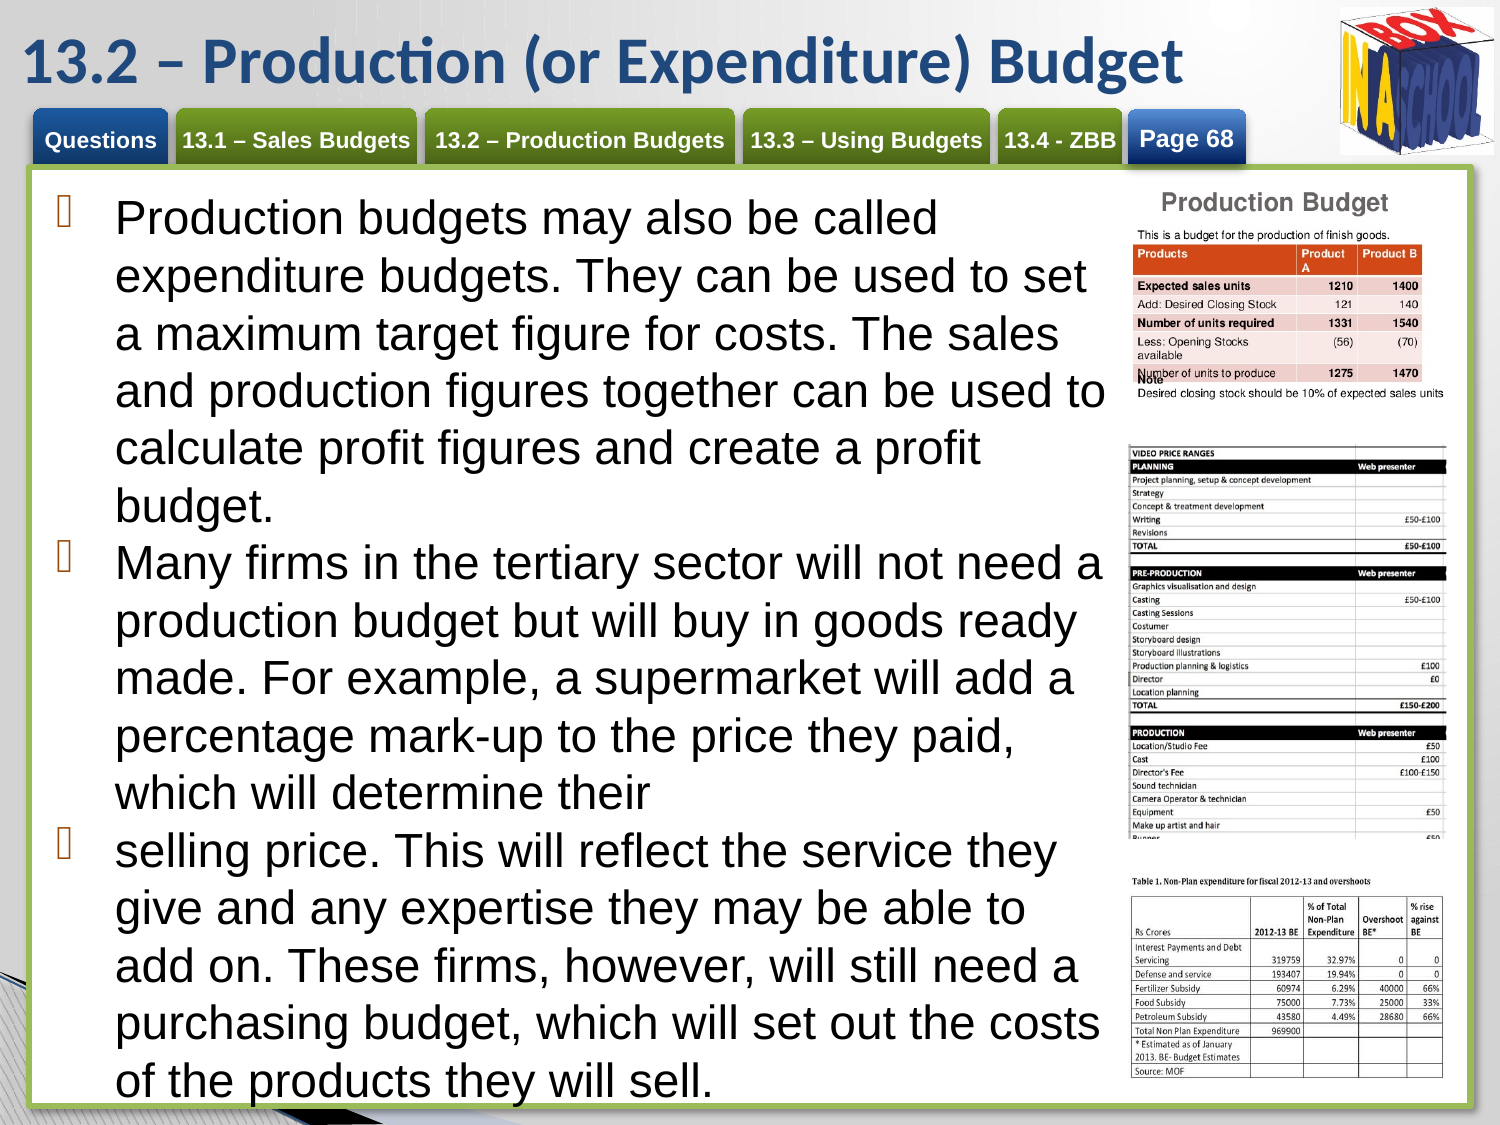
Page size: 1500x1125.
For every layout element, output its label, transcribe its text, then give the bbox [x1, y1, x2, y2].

title 13.2 – Production (or Expenditure) Budget [5, 11, 1270, 102]
picture [1127, 873, 1447, 1083]
picture [1127, 190, 1448, 403]
picture [281, 1114, 303, 1125]
text_box Page 68 [1127, 109, 1247, 165]
text_box Production budgets may also be called expenditure budgets. They can be used to set a maximum target figure for costs. The sales and production figures together can be used to calculate profit figures and create a profit budget. Many firms in the tertiary sector will not need a production budget but will buy in goods ready made. For example, a supermarket will add a percentage mark-up to the price they paid, which will determine their selling price. This will reflect the service they give and any expertise they may be able to add on. These firms, however, will still need a purchasing budget, which will set out the costs of the products they will sell. [41, 179, 1128, 1114]
picture [1127, 444, 1447, 840]
picture [1340, 7, 1495, 155]
